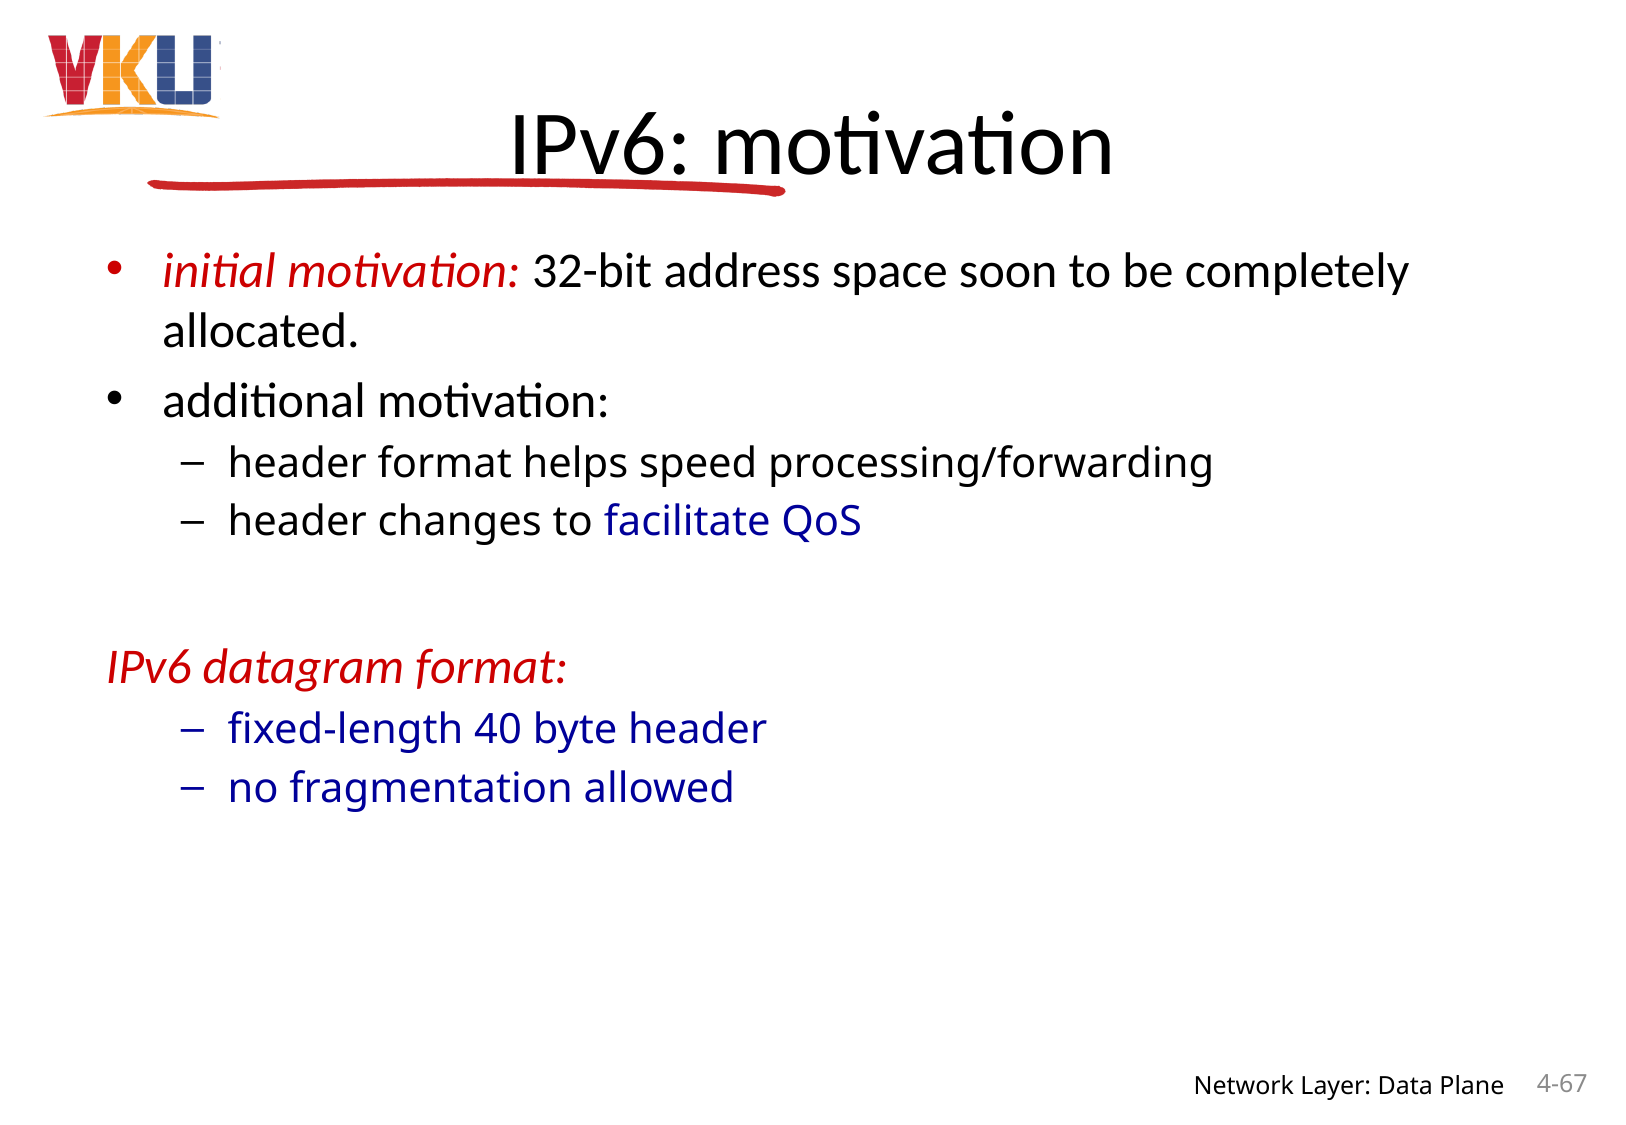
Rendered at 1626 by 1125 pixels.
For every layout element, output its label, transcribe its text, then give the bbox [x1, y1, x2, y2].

footer Network Layer: Data Plane [1132, 1062, 1502, 1102]
title IPv6: motivation [121, 69, 1504, 207]
picture [32, 21, 228, 129]
picture [143, 172, 795, 202]
slide_number 4-67 [1502, 1062, 1603, 1107]
list initial motivation: 32-bit address space soon to be completely allocated. additional motivation: header format helps speed processing/forwarding header changes to facilitate QoS IPv6 datagram format: fixed-length 40 byte header no fragmentation allowed [90, 229, 1550, 891]
